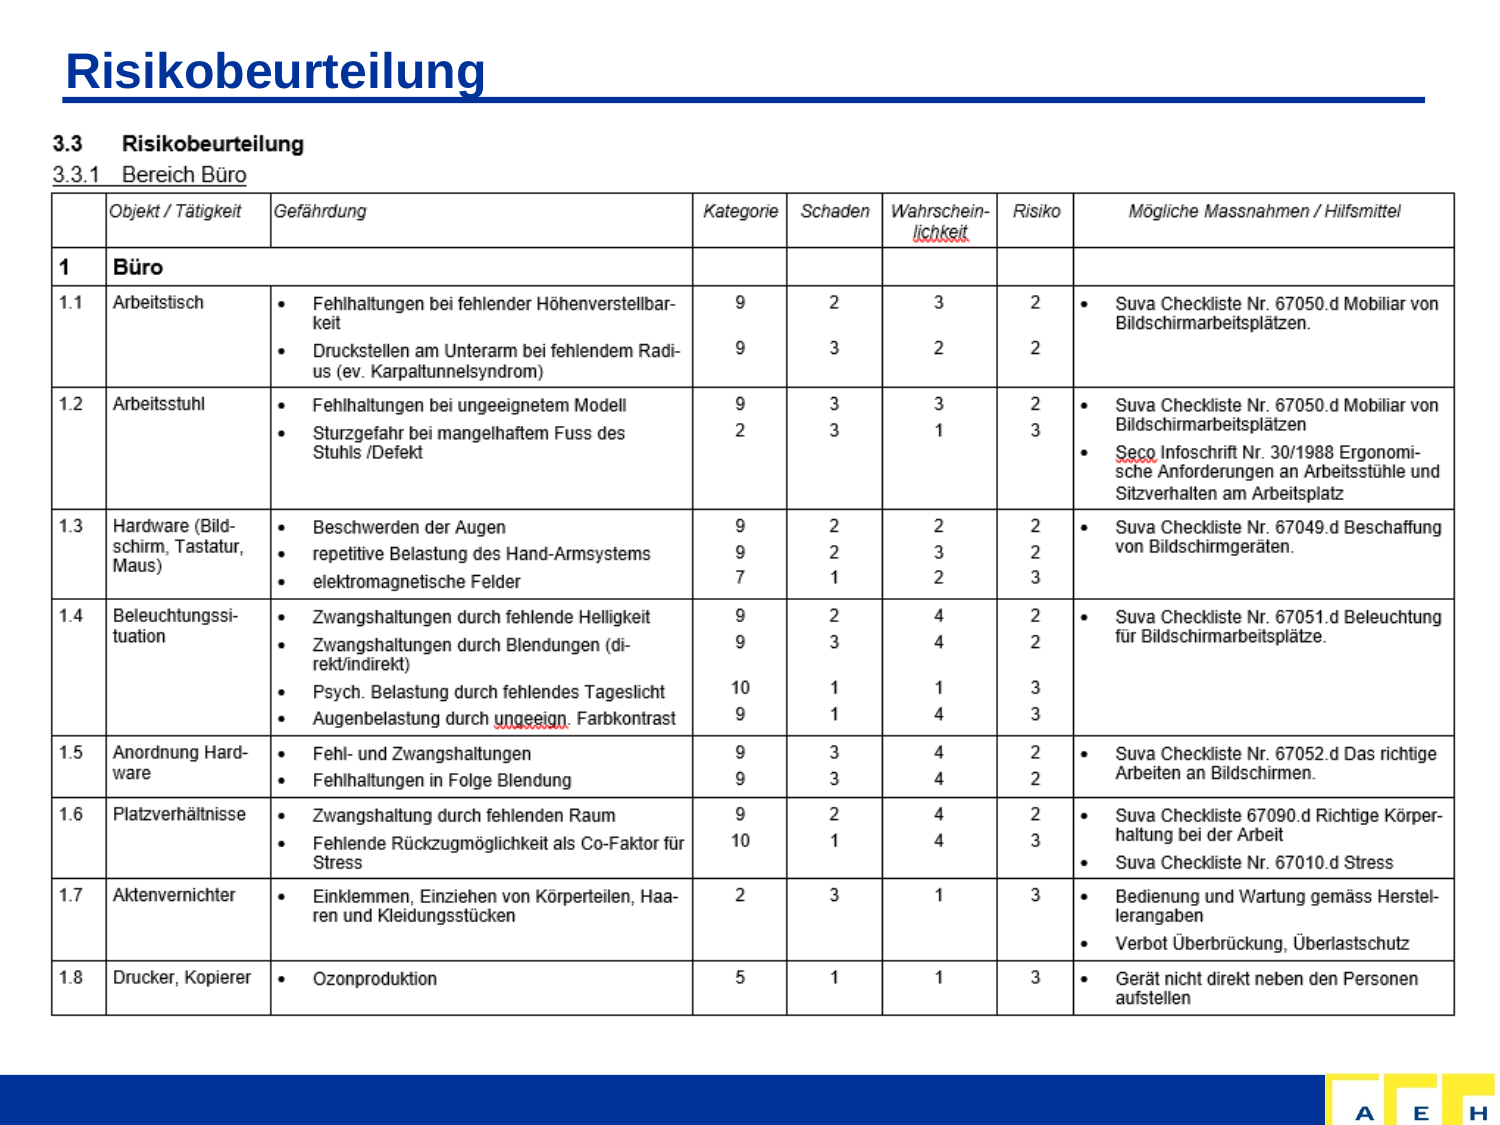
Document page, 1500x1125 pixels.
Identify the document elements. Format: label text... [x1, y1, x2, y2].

title Risikobeurteilung [49, 37, 1426, 101]
picture [1325, 1073, 1497, 1125]
picture [41, 125, 1467, 1025]
